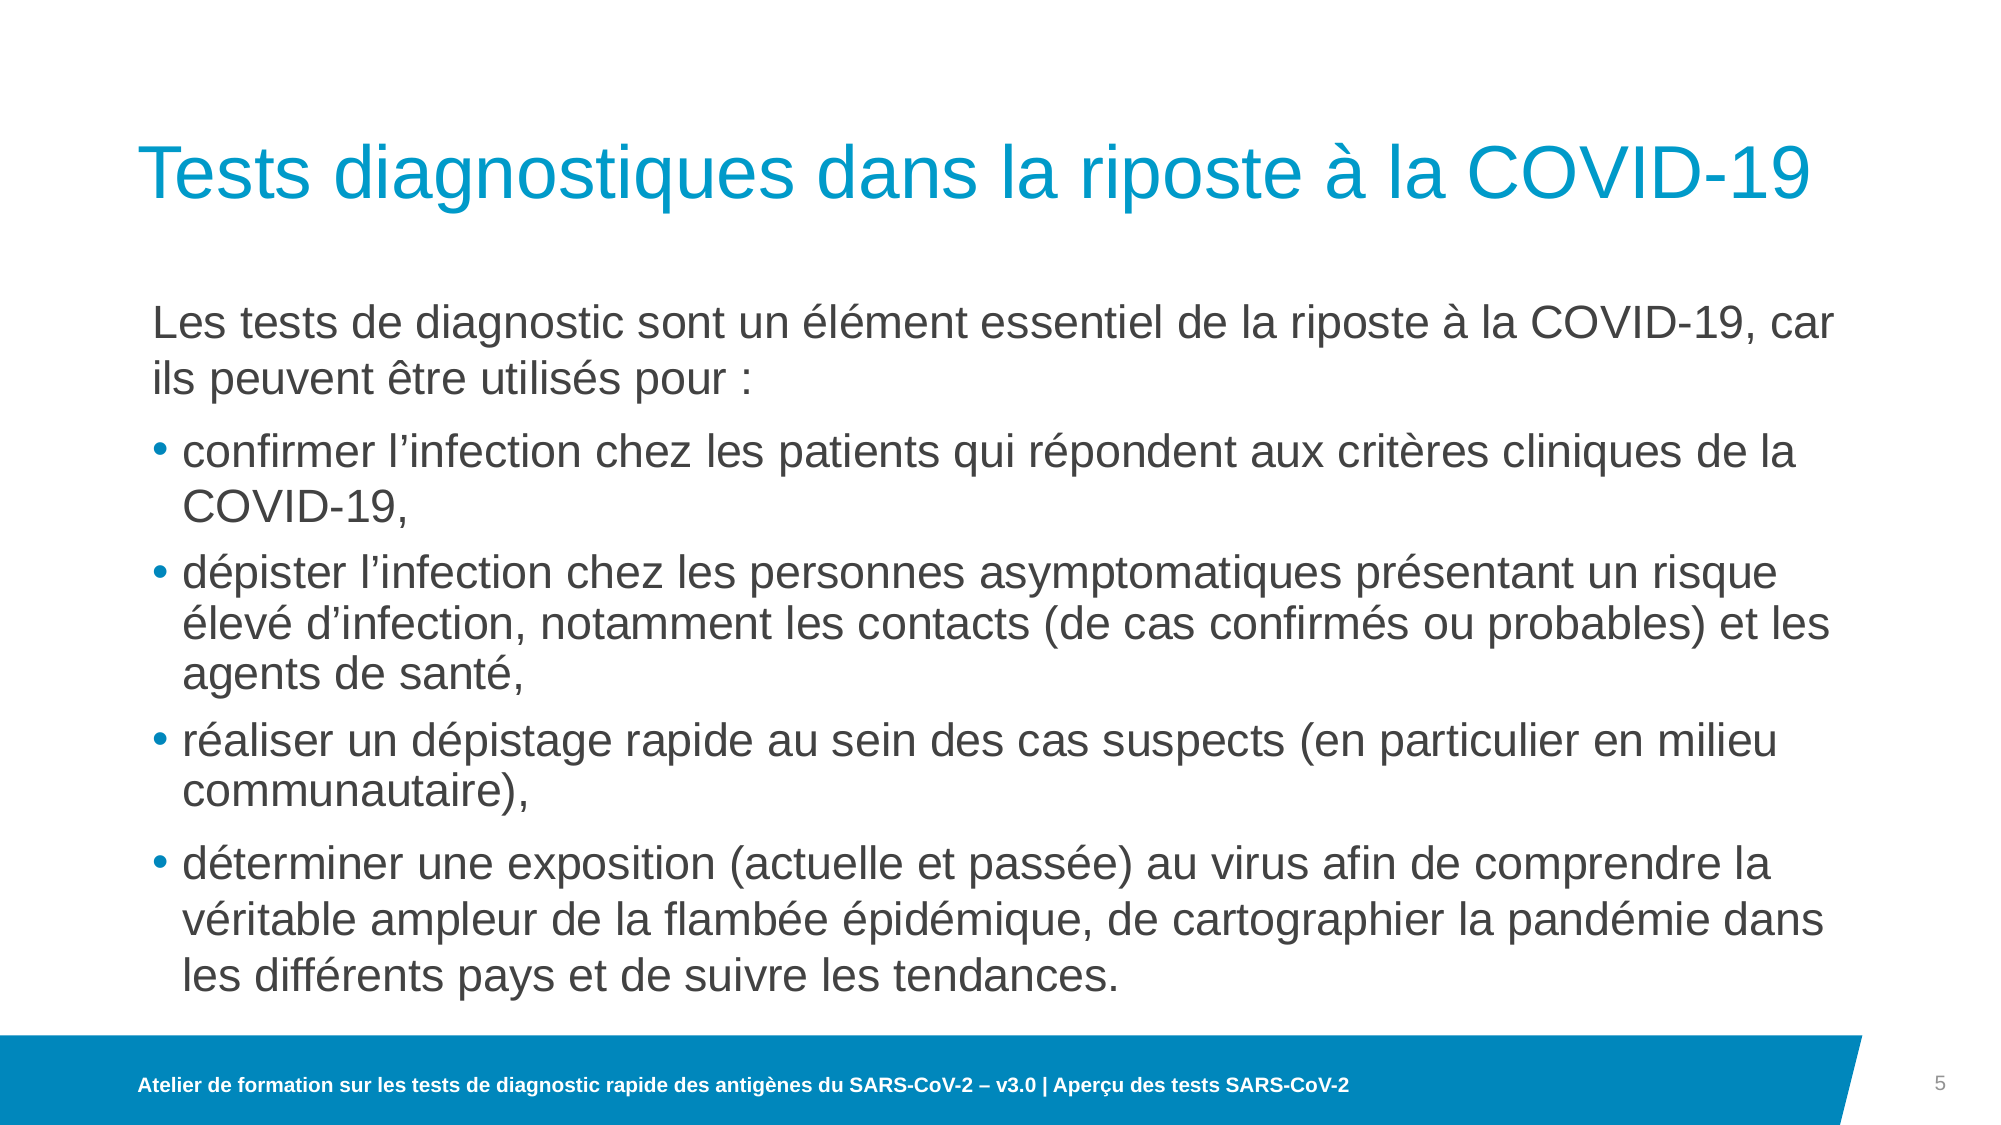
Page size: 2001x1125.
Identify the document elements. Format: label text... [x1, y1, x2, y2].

title Tests diagnostiques dans la riposte à la COVID-19 [137, 59, 1863, 215]
list Les tests de diagnostic sont un élément essentiel de la riposte à la COVID-19, car ils peuvent être utilisés pour : confirmer l’infection chez les patients qui répondent aux critères cliniques de la COVID-19, dépister l’infection chez les personnes asymptomatiques présentant un risque élevé d’infection, notamment les contacts (de cas confirmés ou probables) et les agents de santé, réaliser un dépistage rapide au sein des cas suspects (en particulier en milieu communautaire), déterminer une exposition (actuelle et passée) au virus afin de comprendre la véritable ampleur de la flambée épidémique, de cartographier la pandémie dans les différents pays et de suivre les tendances. [137, 284, 1863, 1014]
footer Atelier de formation sur les tests de diagnostic rapide des antigènes du SARS-CoV-2 – v3.0 | Aperçu des tests SARS-CoV-2 [137, 1042, 1380, 1125]
slide_number 5 [1862, 1035, 1947, 1125]
